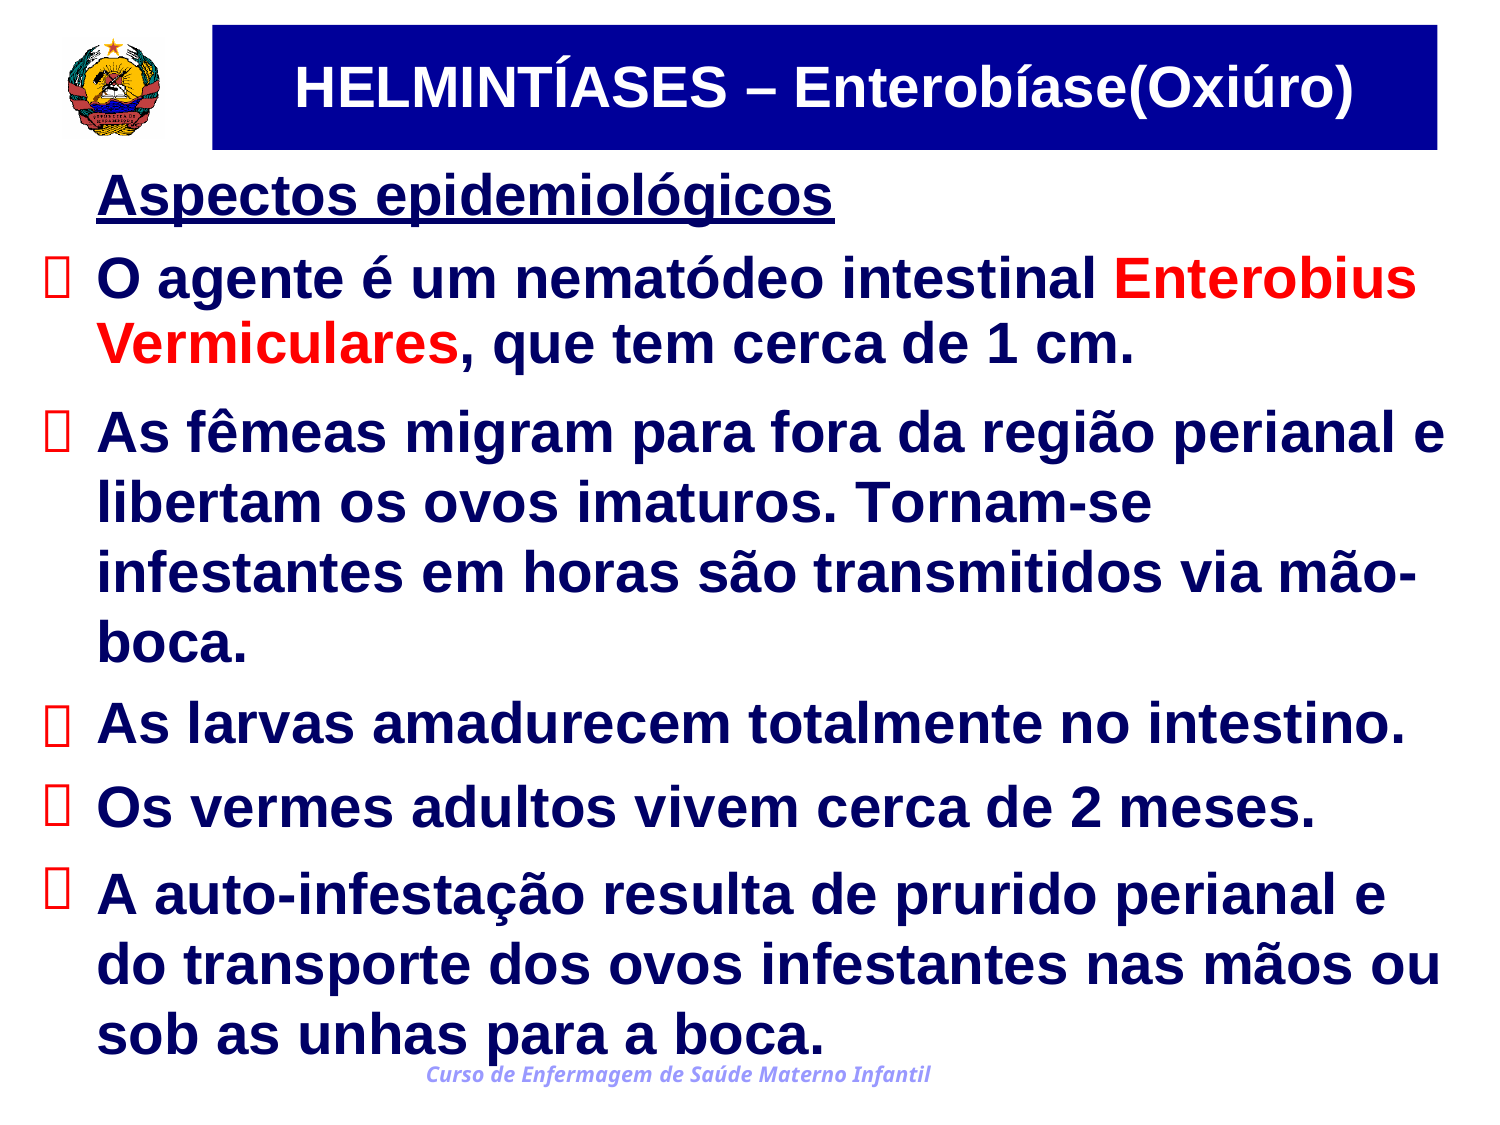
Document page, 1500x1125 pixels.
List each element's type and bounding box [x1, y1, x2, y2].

text_box [37, 403, 78, 466]
text_box [212, 24, 1438, 150]
text_box [62, 37, 165, 139]
text_box [37, 697, 78, 928]
text_box [37, 249, 78, 312]
text_box [94, 164, 847, 228]
text_box [94, 249, 1456, 1094]
